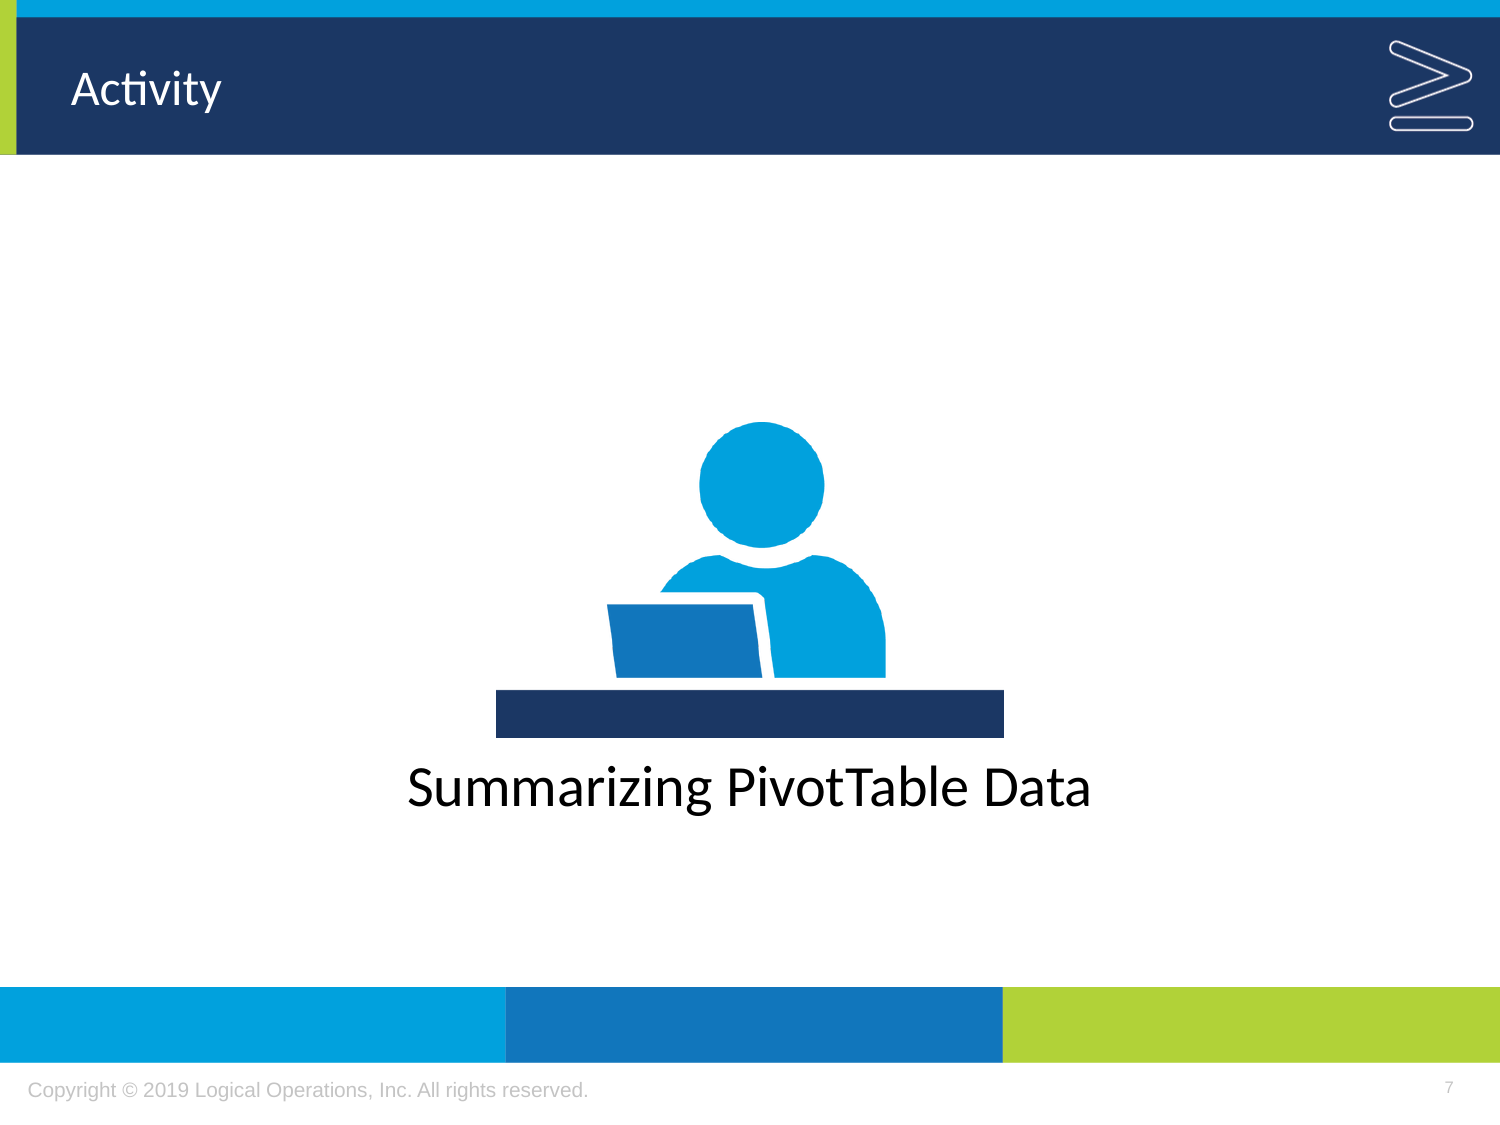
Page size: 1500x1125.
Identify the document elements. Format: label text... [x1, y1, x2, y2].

picture [506, 987, 1500, 1063]
picture [496, 422, 1004, 738]
picture [0, 0, 1500, 155]
list Summarizing PivotTable Data [93, 740, 1407, 841]
slide_number 7 [1118, 1057, 1469, 1118]
